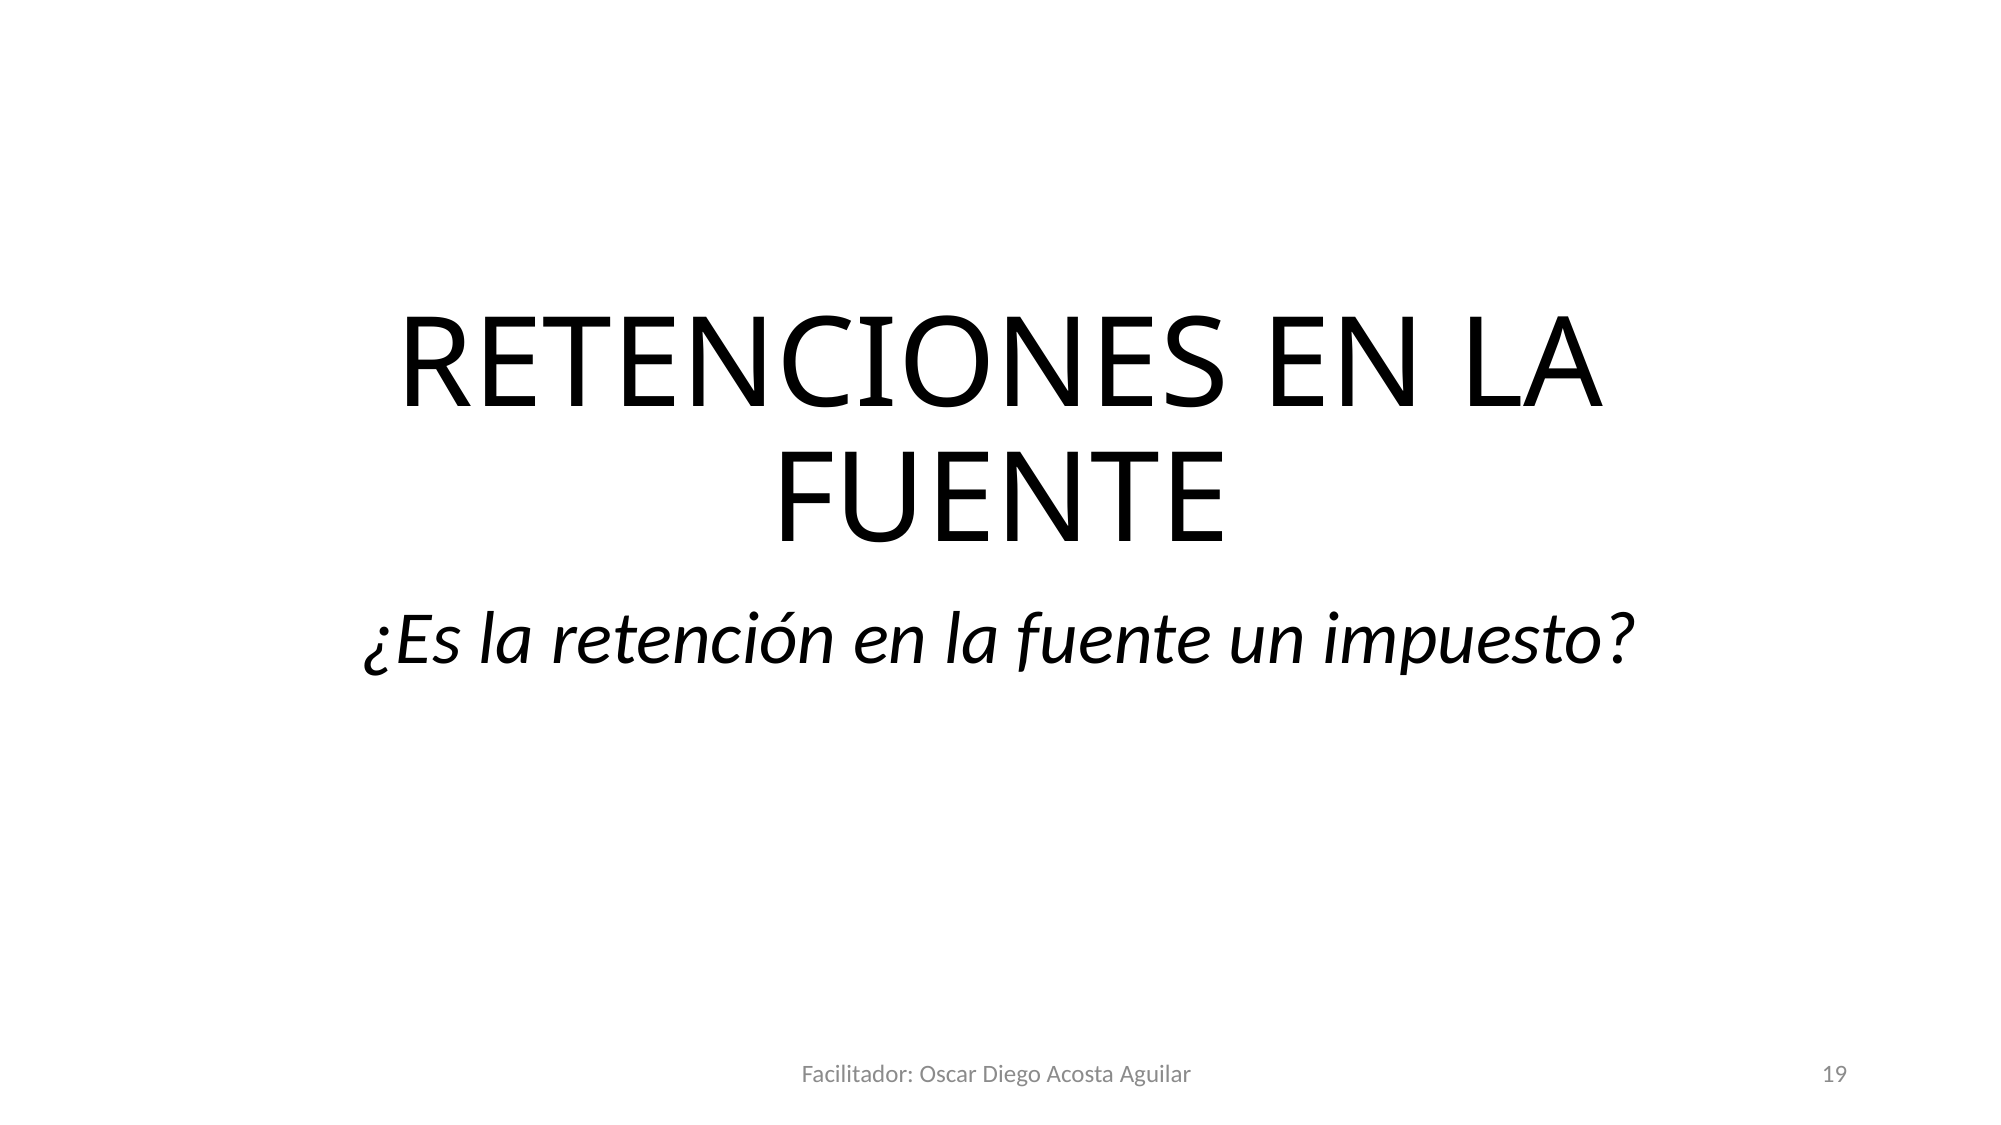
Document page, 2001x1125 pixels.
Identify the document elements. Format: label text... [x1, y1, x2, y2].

title RETENCIONES EN LA FUENTE [249, 184, 1750, 576]
footer Facilitador: Oscar Diego Acosta Aguilar [662, 1042, 1338, 1103]
subtitle ¿Es la retención en la fuente un impuesto? [249, 590, 1750, 863]
slide_number 19 [1412, 1042, 1863, 1103]
